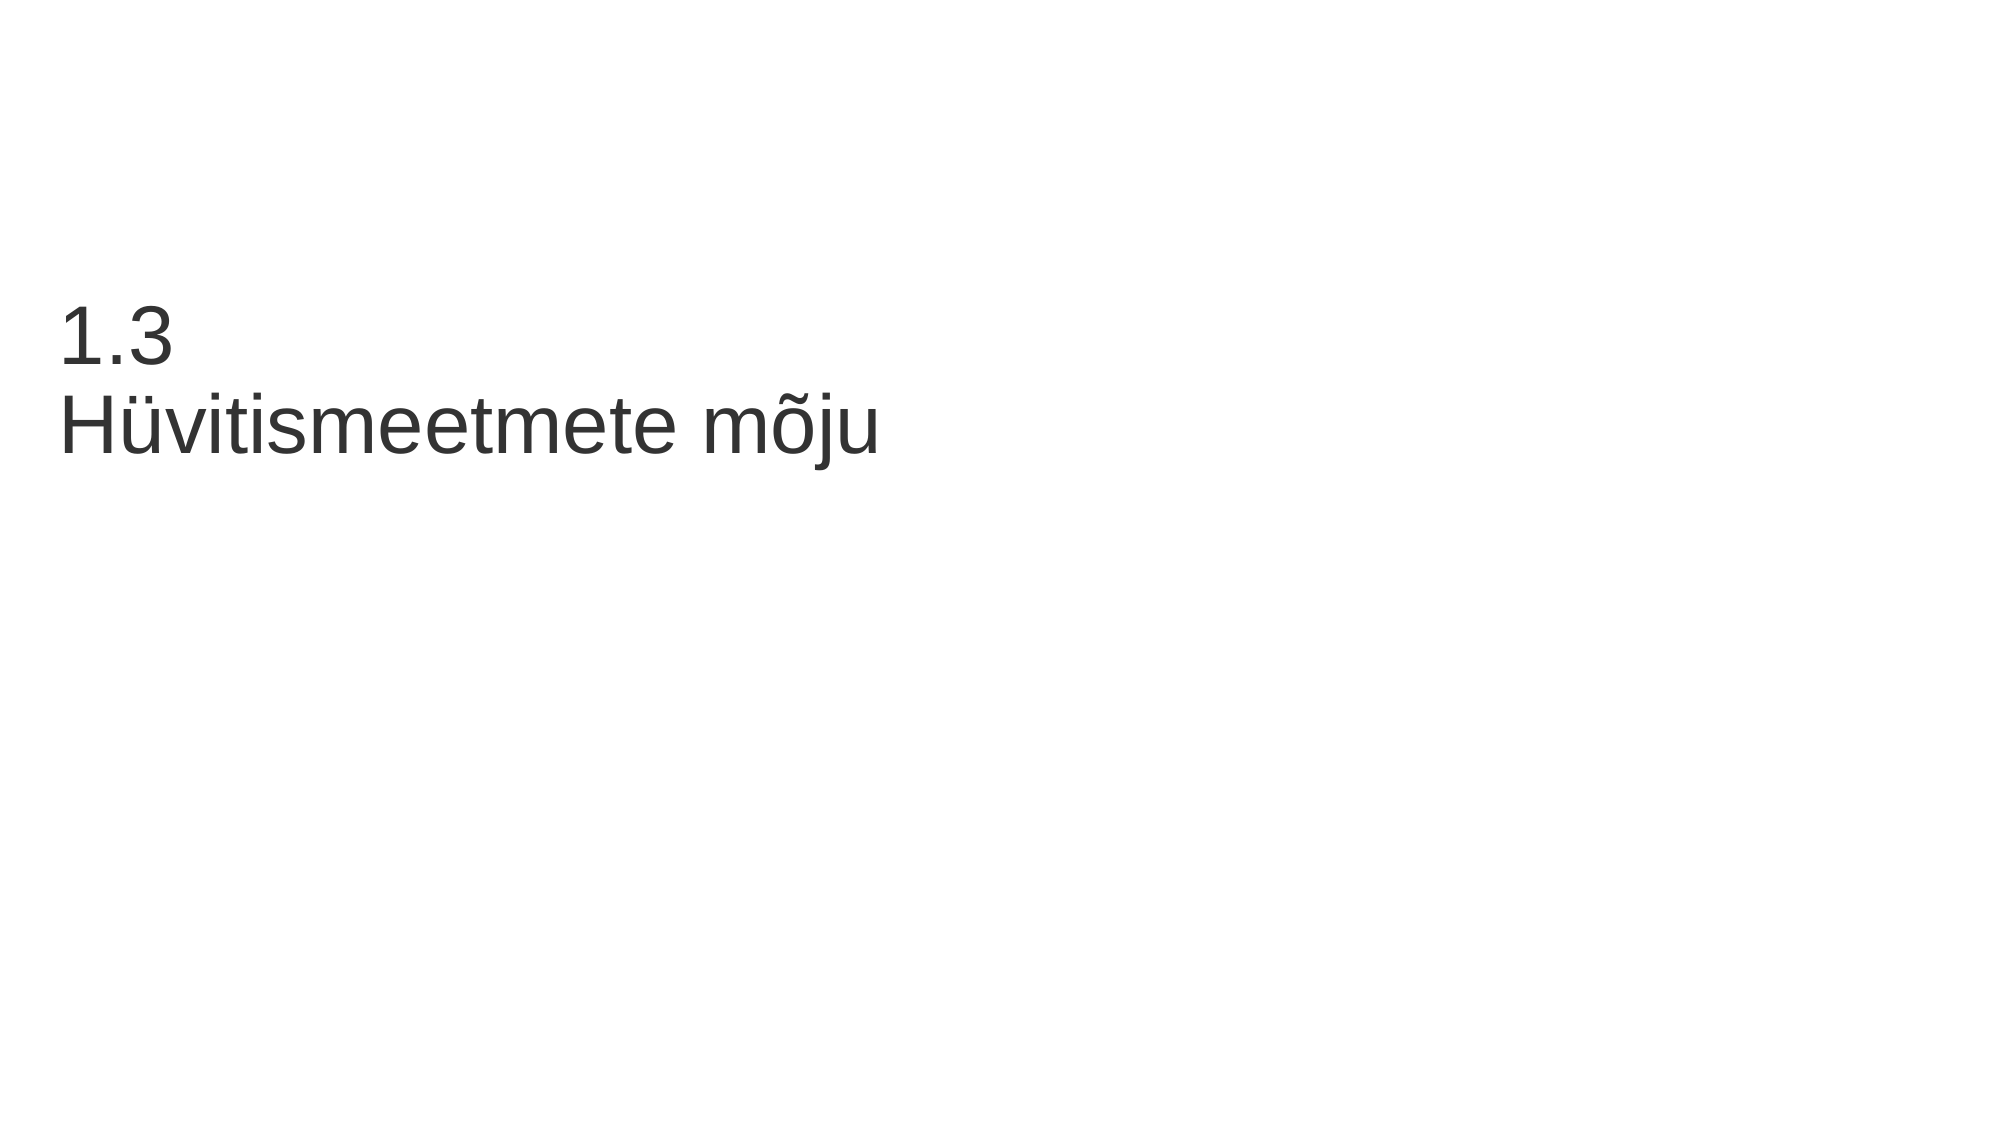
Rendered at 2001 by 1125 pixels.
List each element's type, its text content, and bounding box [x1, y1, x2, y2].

list 1.3 [59, 281, 220, 370]
list Hüvitismeetmete mõju [59, 370, 985, 696]
